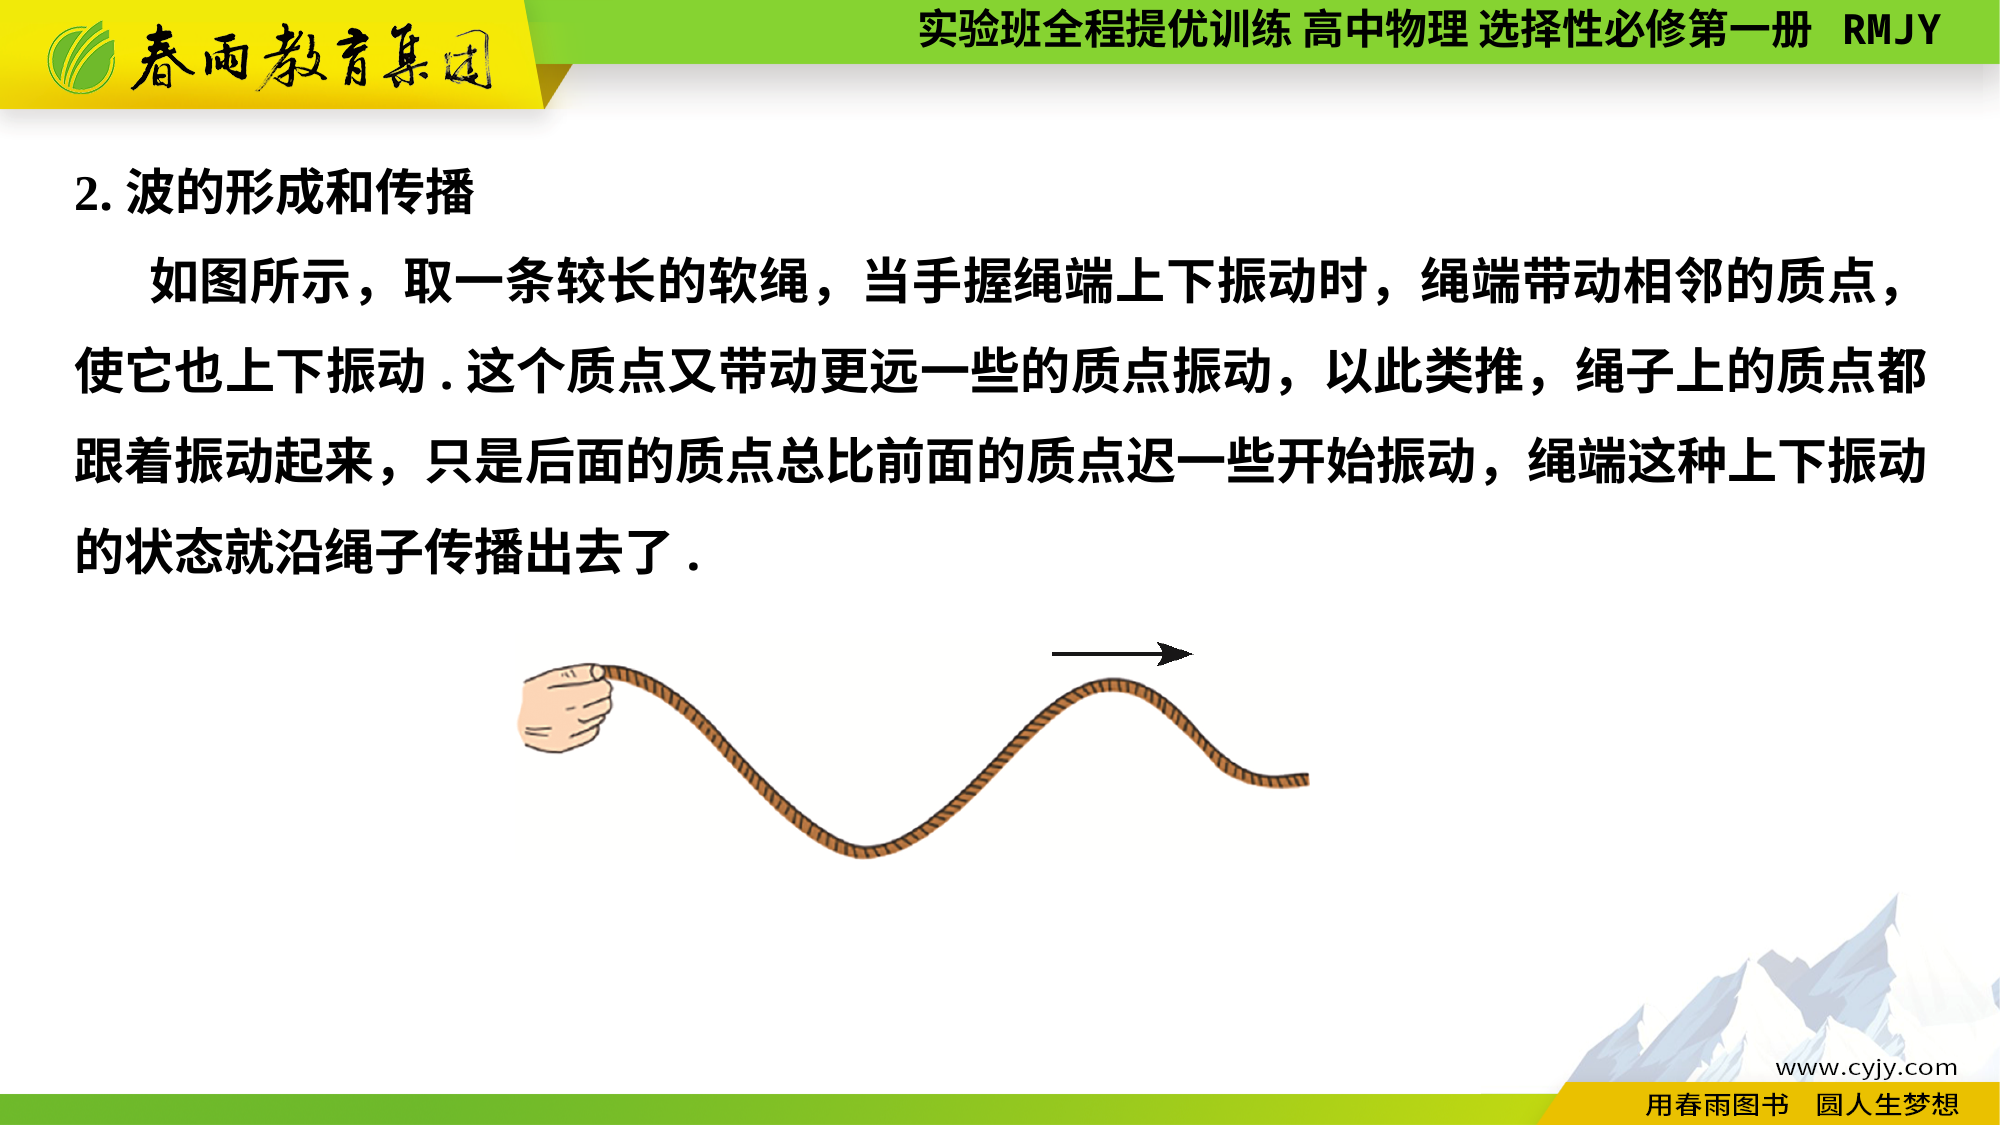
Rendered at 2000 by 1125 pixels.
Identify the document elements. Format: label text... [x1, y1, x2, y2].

list 2.波的形成和传播 如图所示，取一条较长的软绳，当手握绳端上下振动时，绳端带动相邻的质点，使它也上下振动.这个质点又带动更远一些的质点振动，以此类推，绳子上的质点都跟着振动起来，只是后面的质点总比前面的质点迟一些开始振动，绳端这种上下振动的状态就沿绳子传播出去了. [59, 122, 1944, 592]
picture [0, 0, 2000, 1125]
